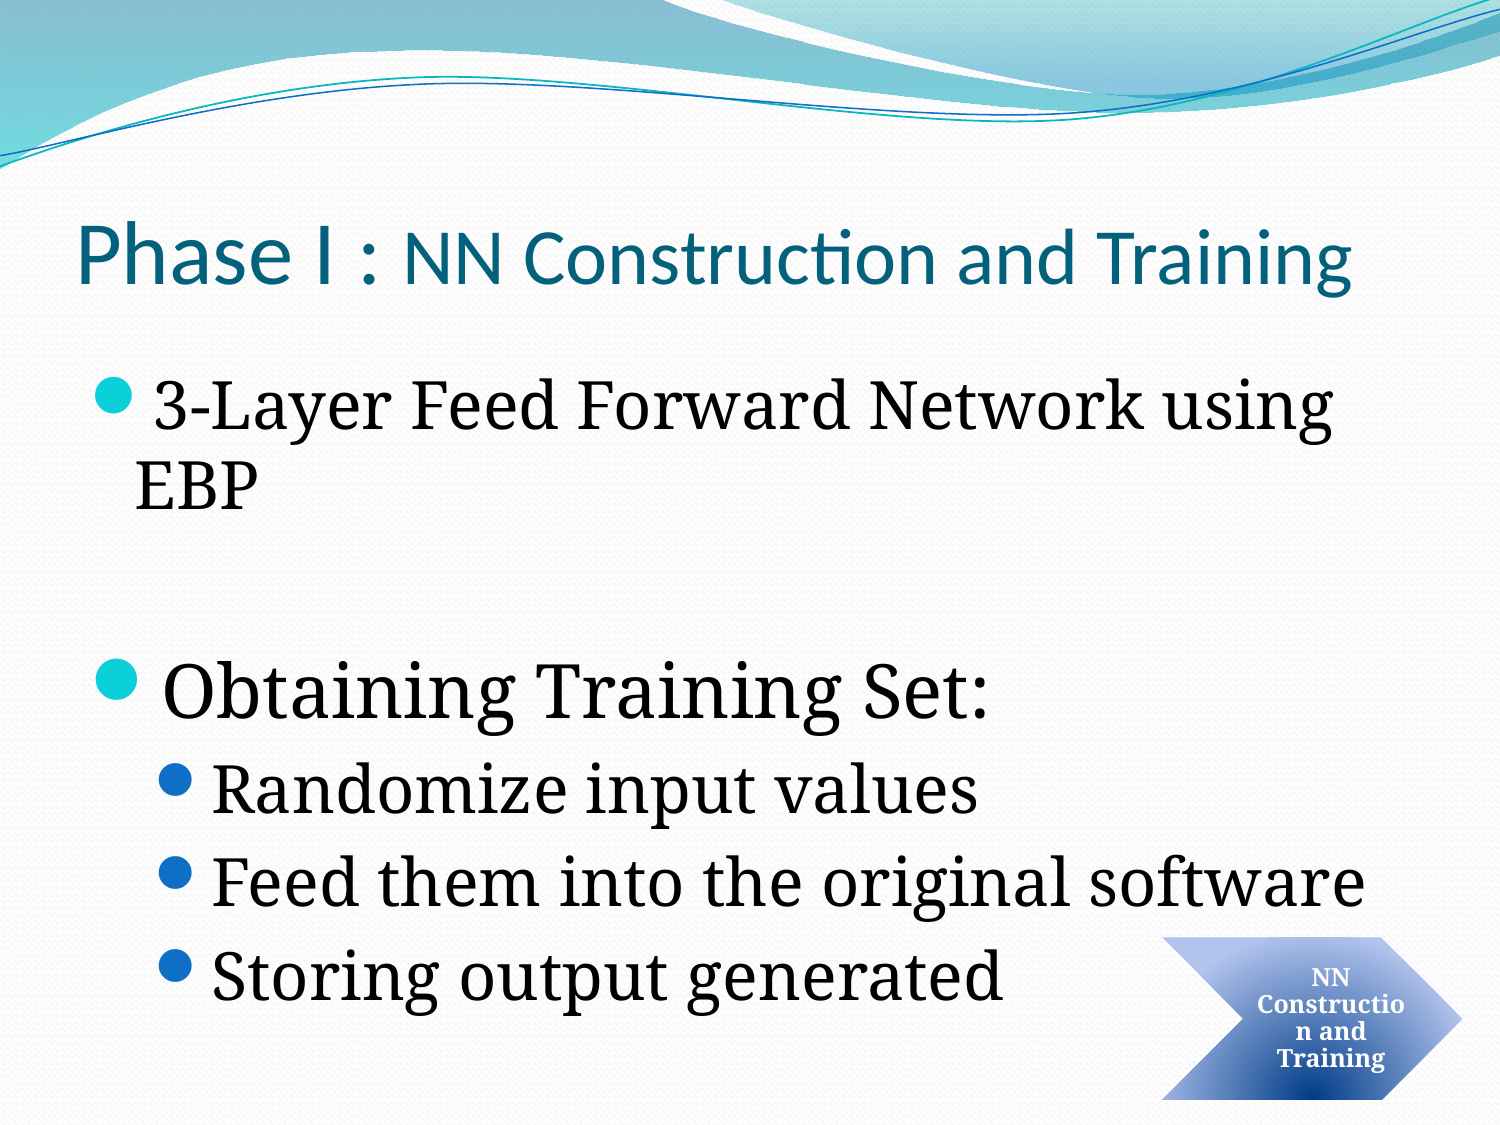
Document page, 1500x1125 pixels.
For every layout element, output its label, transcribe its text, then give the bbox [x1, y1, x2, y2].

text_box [1162, 937, 1463, 1101]
title Results [1155, 938, 1162, 1038]
list 3-Layer Feed Forward Network using EBP Obtaining Training Set: Randomize input values Feed them into the original software Storing output generated [75, 317, 1425, 1038]
title Phase I : NN Construction and Training [75, 115, 1425, 303]
